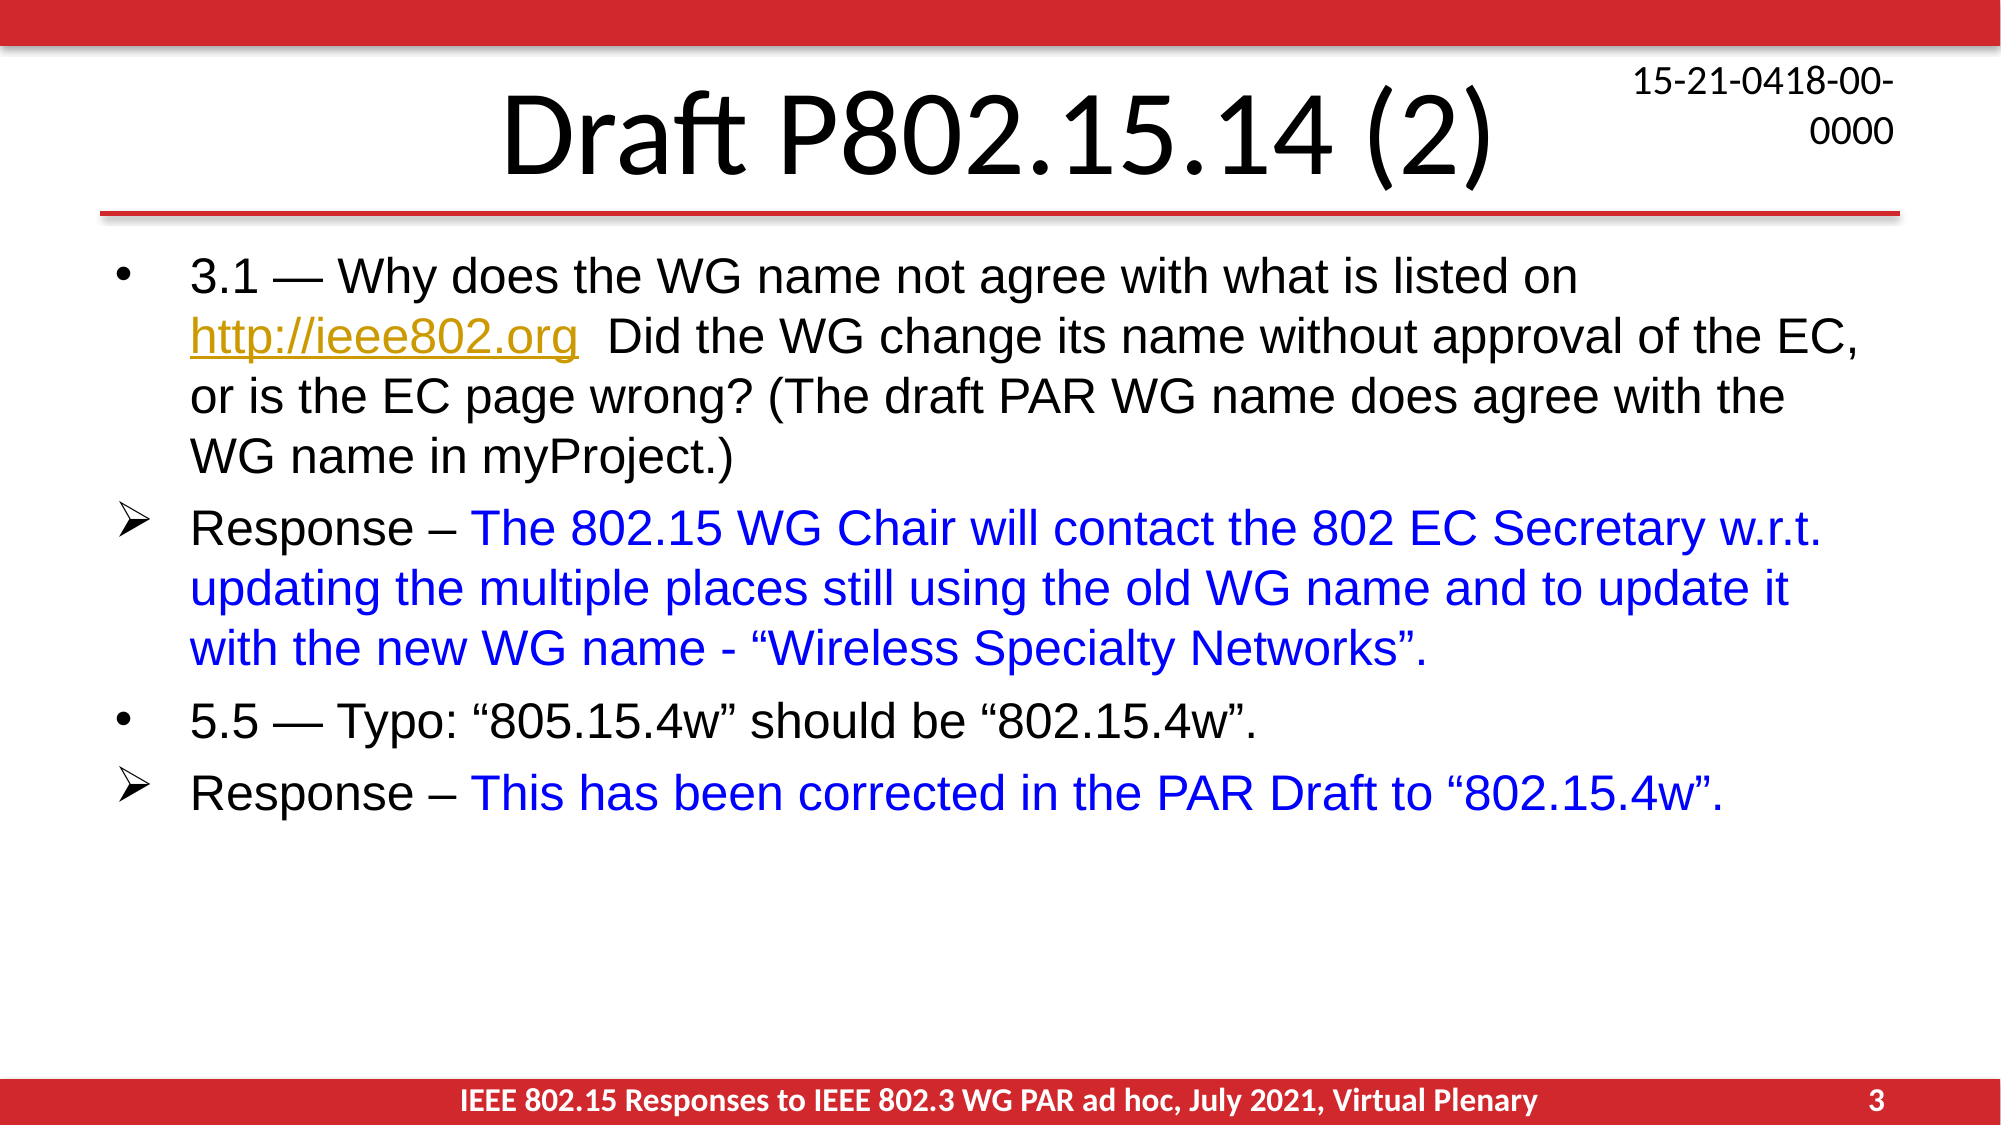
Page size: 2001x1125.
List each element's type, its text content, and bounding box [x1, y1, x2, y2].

title Draft P802.15.14 (2) [99, 32, 1900, 220]
slide_number 3 [1626, 1068, 1900, 1125]
list 3.1 — Why does the WG name not agree with what is listed on http://ieee802.org Did the WG change its name without approval of the EC, or is the EC page wrong? (The draft PAR WG name does agree with the WG name in myProject.) Response – The 802.15 WG Chair will contact the 802 EC Secretary w.r.t. updating the multiple places still using the old WG name and to update it with the new WG name - “Wireless Specialty Networks”. 5.5 — Typo: “805.15.4w” should be “802.15.4w”. Response – This has been corrected in the PAR Draft to “802.15.4w”. [99, 235, 1900, 979]
footer IEEE 802.15 Responses to IEEE 802.3 WG PAR ad hoc, July 2021, Virtual Plenary [373, 1068, 1626, 1125]
